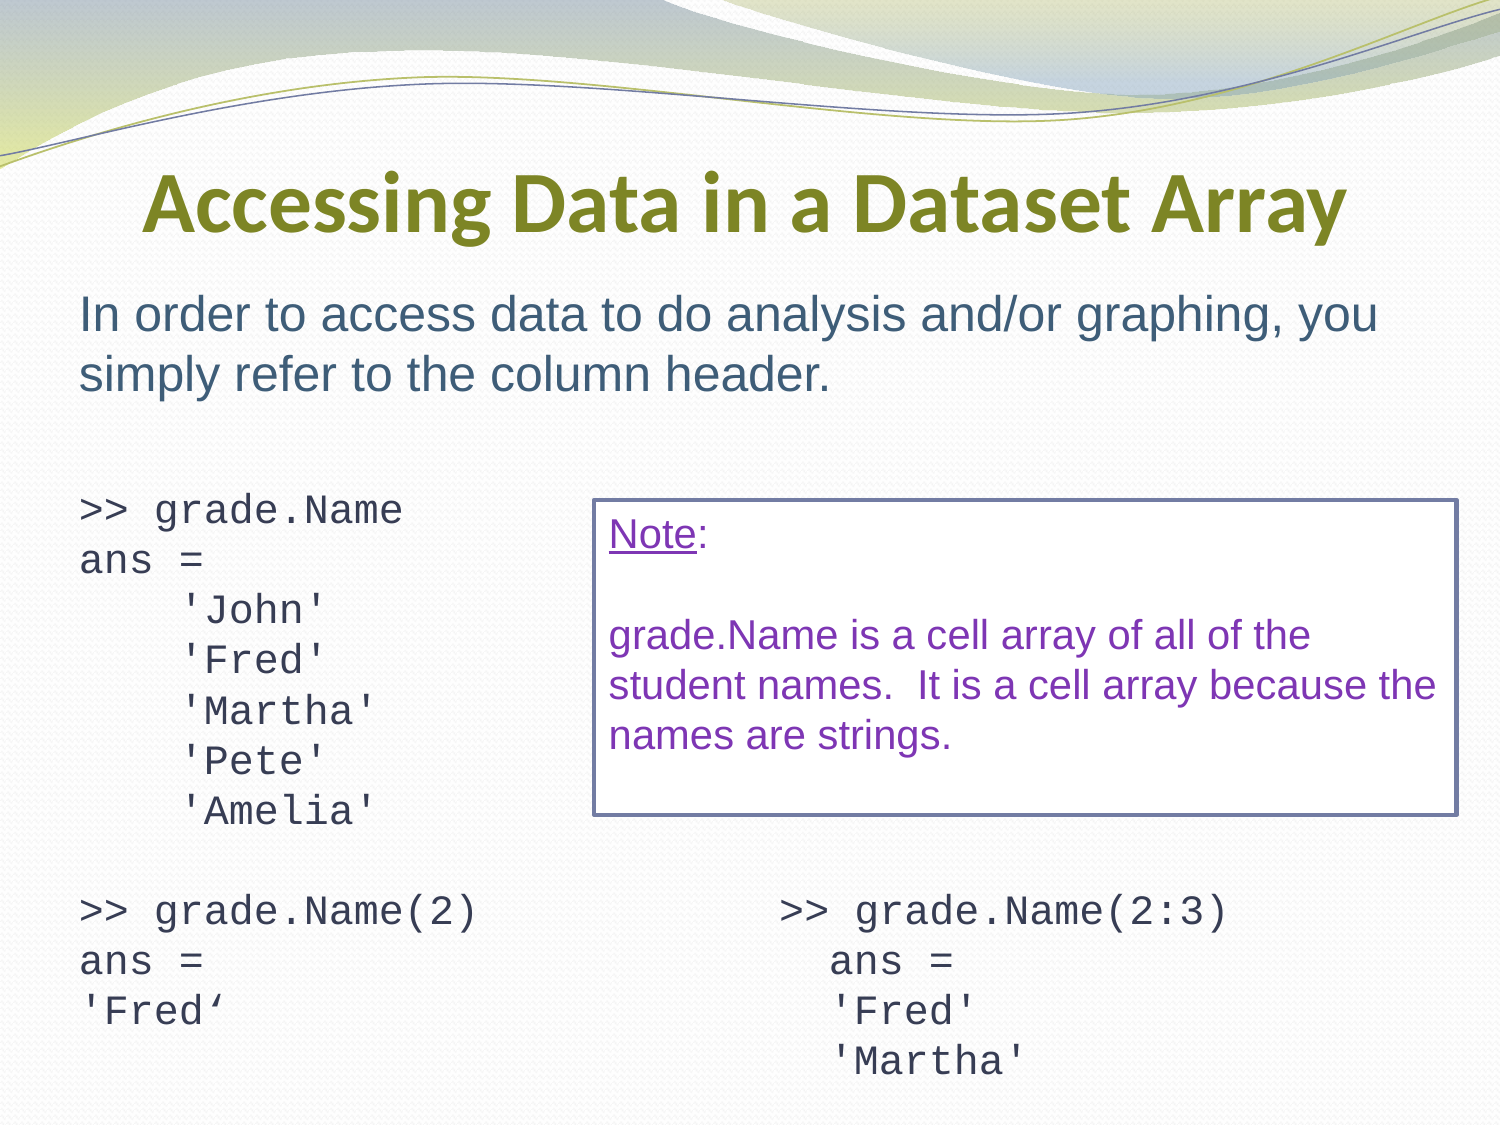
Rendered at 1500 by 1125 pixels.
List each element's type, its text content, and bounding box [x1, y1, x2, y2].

text_box >> grade.Name ans = 'John' 'Fred' 'Martha' 'Pete' 'Amelia' >> grade.Name(2) >> grade.Name(2:3) ans = ans = 'Fred‘ 'Fred' 'Martha' [64, 474, 1463, 1090]
text_box Note: grade.Name is a cell array of all of the student names. It is a cell array because the names are strings. [592, 498, 1459, 817]
text_box In order to access data to do analysis and/or graphing, you simply refer to the column header. [64, 273, 1438, 409]
title Accessing Data in a Dataset Array [64, 62, 1427, 250]
